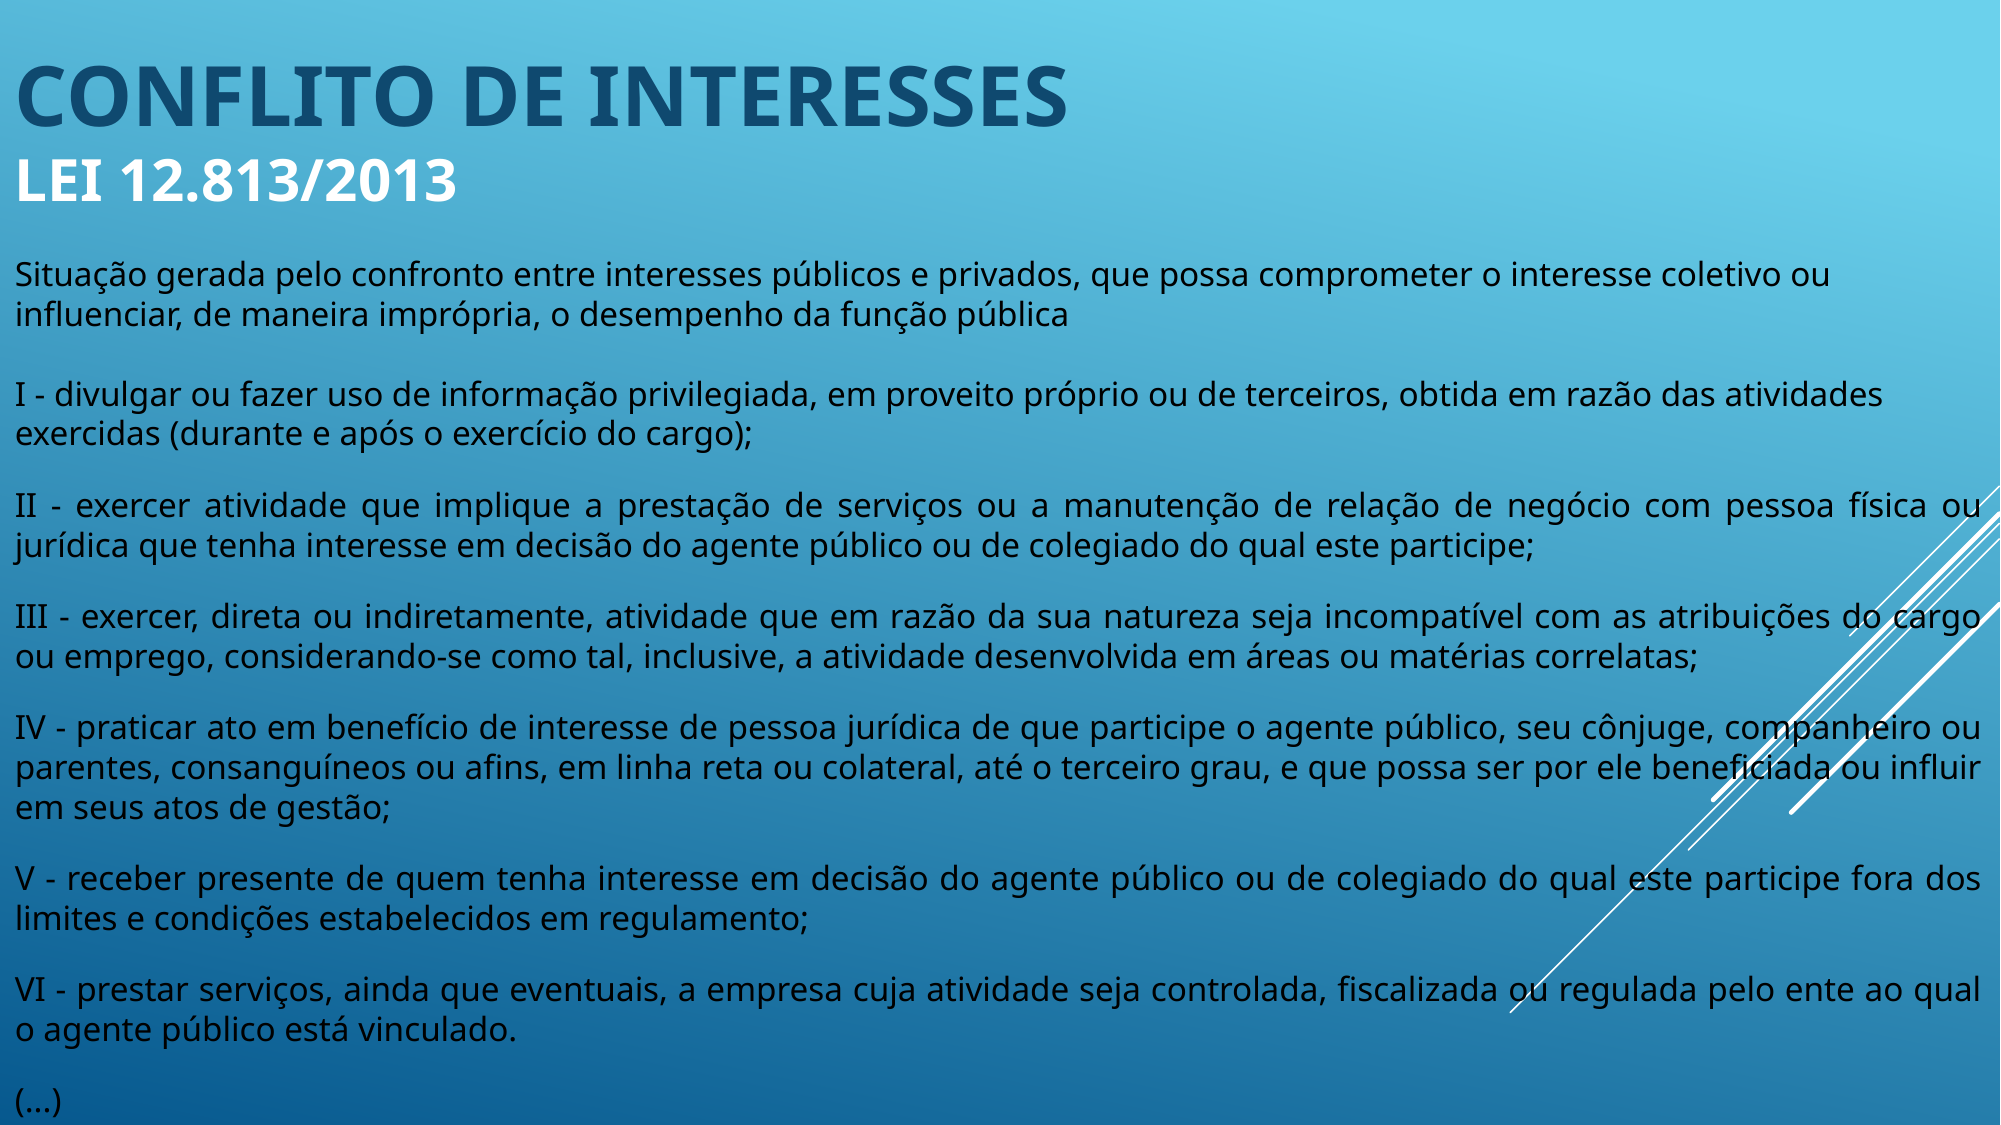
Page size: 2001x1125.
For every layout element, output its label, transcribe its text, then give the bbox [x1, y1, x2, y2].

text_box CONFLITO DE INTERESSES LEI 12.813/2013 Situação gerada pelo confronto entre interesses públicos e privados, que possa comprometer o interesse coletivo ou influenciar, de maneira imprópria, o desempenho da função pública I - divulgar ou fazer uso de informação privilegiada, em proveito próprio ou de terceiros, obtida em razão das atividades exercidas (durante e após o exercício do cargo); II - exercer atividade que implique a prestação de serviços ou a manutenção de relação de negócio com pessoa física ou jurídica que tenha interesse em decisão do agente público ou de colegiado do qual este participe; III - exercer, direta ou indiretamente, atividade que em razão da sua natureza seja incompatível com as atribuições do cargo ou emprego, considerando-se como tal, inclusive, a atividade desenvolvida em áreas ou matérias correlatas; IV - praticar ato em benefício de interesse de pessoa jurídica de que participe o agente público, seu cônjuge, companheiro ou parentes, consanguíneos ou afins, em linha reta ou colateral, até o terceiro grau, e que possa ser por ele beneficiada ou influir em seus atos de gestão; V - receber presente de quem tenha interesse em decisão do agente público ou de colegiado do qual este participe fora dos limites e condições estabelecidos em regulamento; VI - prestar serviços, ainda que eventuais, a empresa cuja atividade seja controlada, fiscalizada ou regulada pelo ente ao qual o agente público está vinculado. (...) [0, 35, 2000, 1125]
